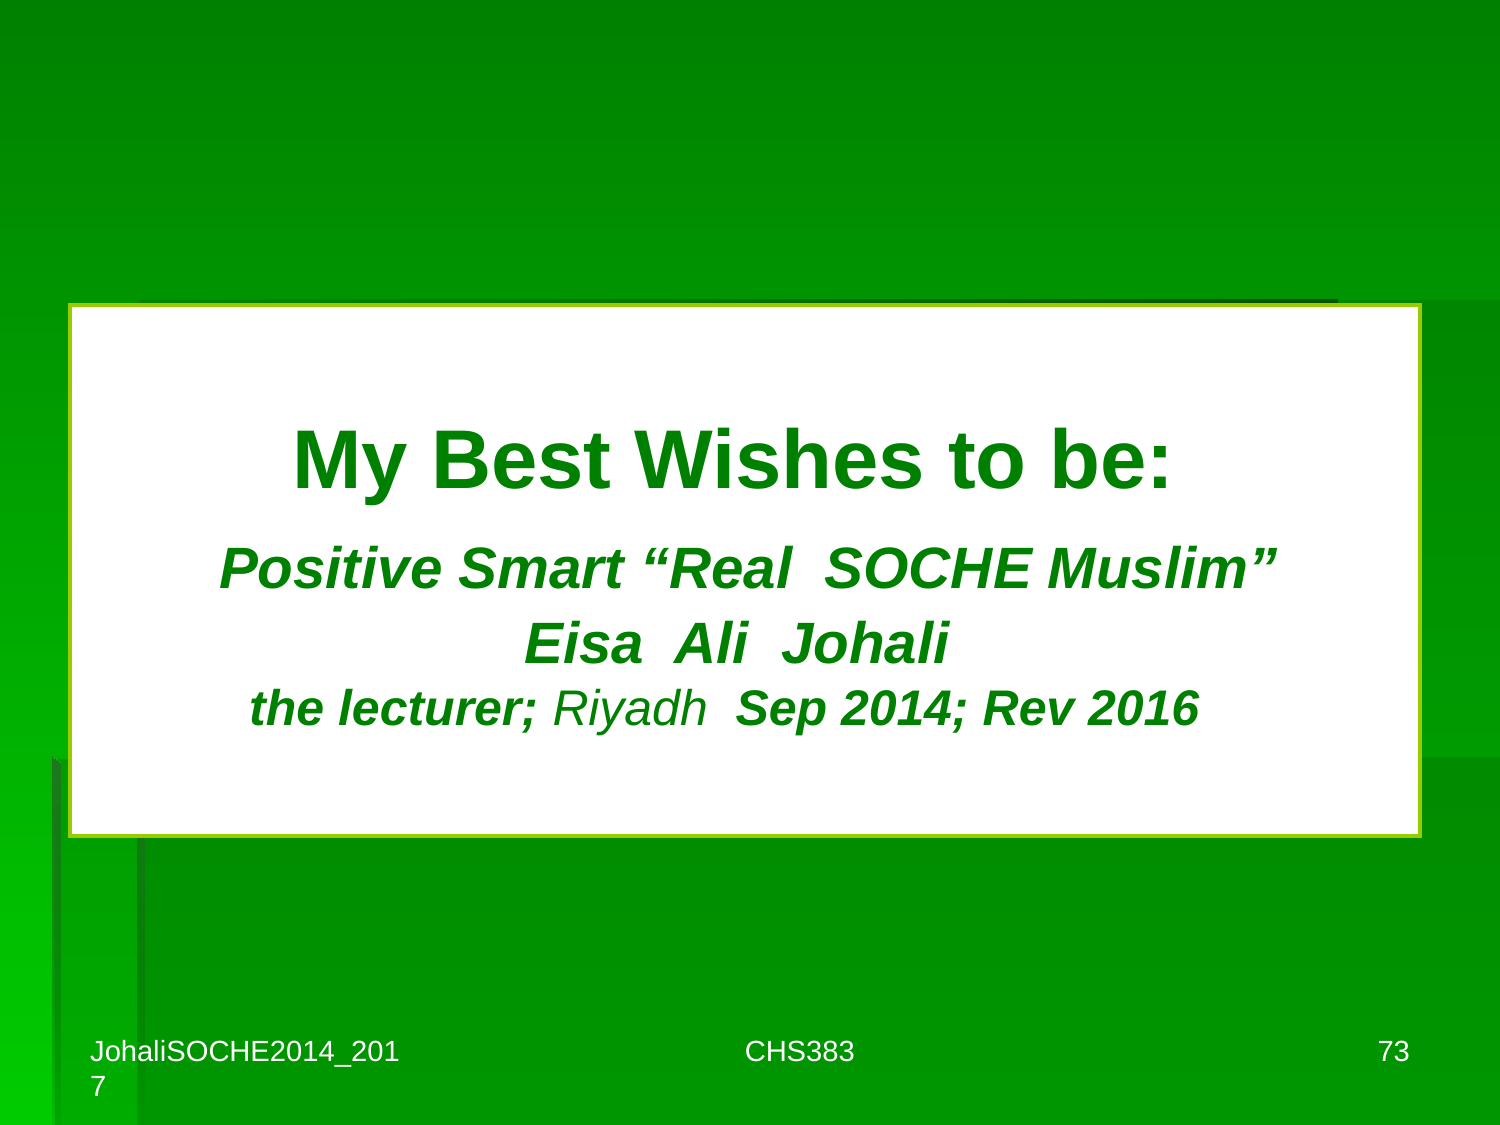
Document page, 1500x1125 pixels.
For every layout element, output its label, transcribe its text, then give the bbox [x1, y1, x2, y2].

footer CHS383 [562, 1024, 1038, 1103]
slide_number JohaliSOCHE2014_2017 [74, 1024, 426, 1101]
slide_number 73 [1074, 1024, 1426, 1101]
title My Best Wishes to be: Positive Smart “Real SOCHE Muslim” Eisa Ali Johali the lecturer; Riyadh Sep 2014; Rev 2016 [68, 303, 1422, 838]
